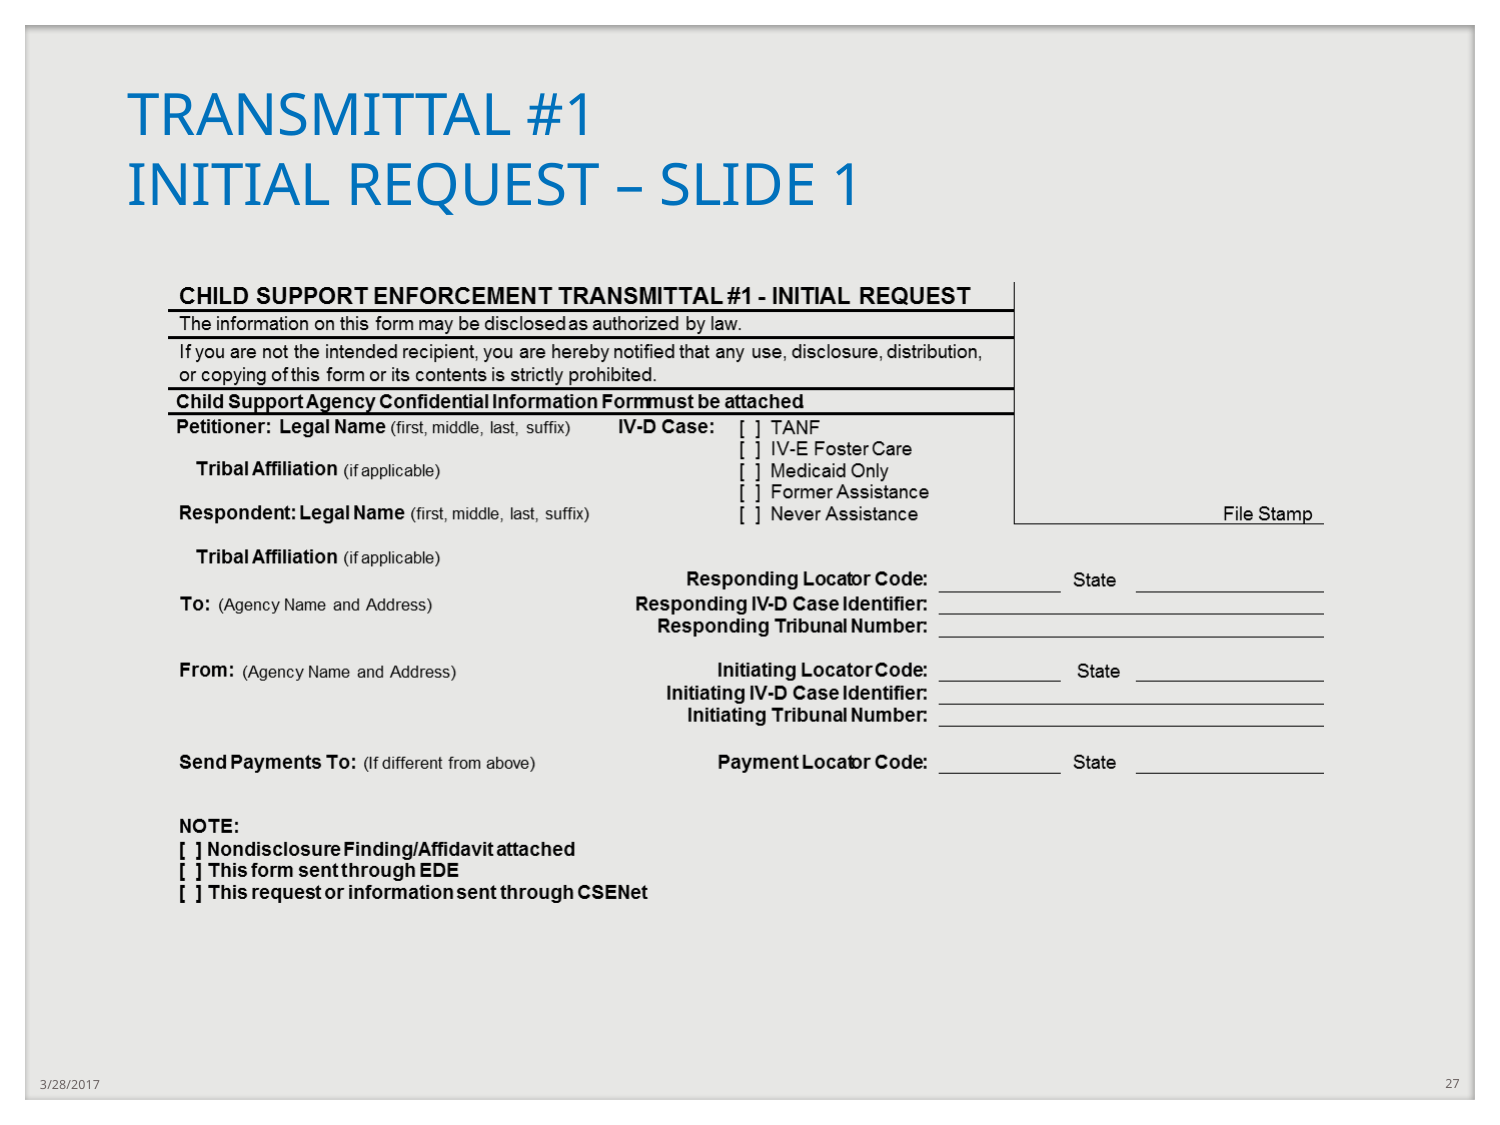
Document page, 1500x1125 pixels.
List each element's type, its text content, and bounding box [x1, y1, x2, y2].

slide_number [24, 1069, 375, 1100]
slide_number 27 [1125, 1069, 1475, 1100]
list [116, 274, 1347, 942]
title Transmittal #1 Initial Request – Slide 1 [112, 68, 1388, 225]
